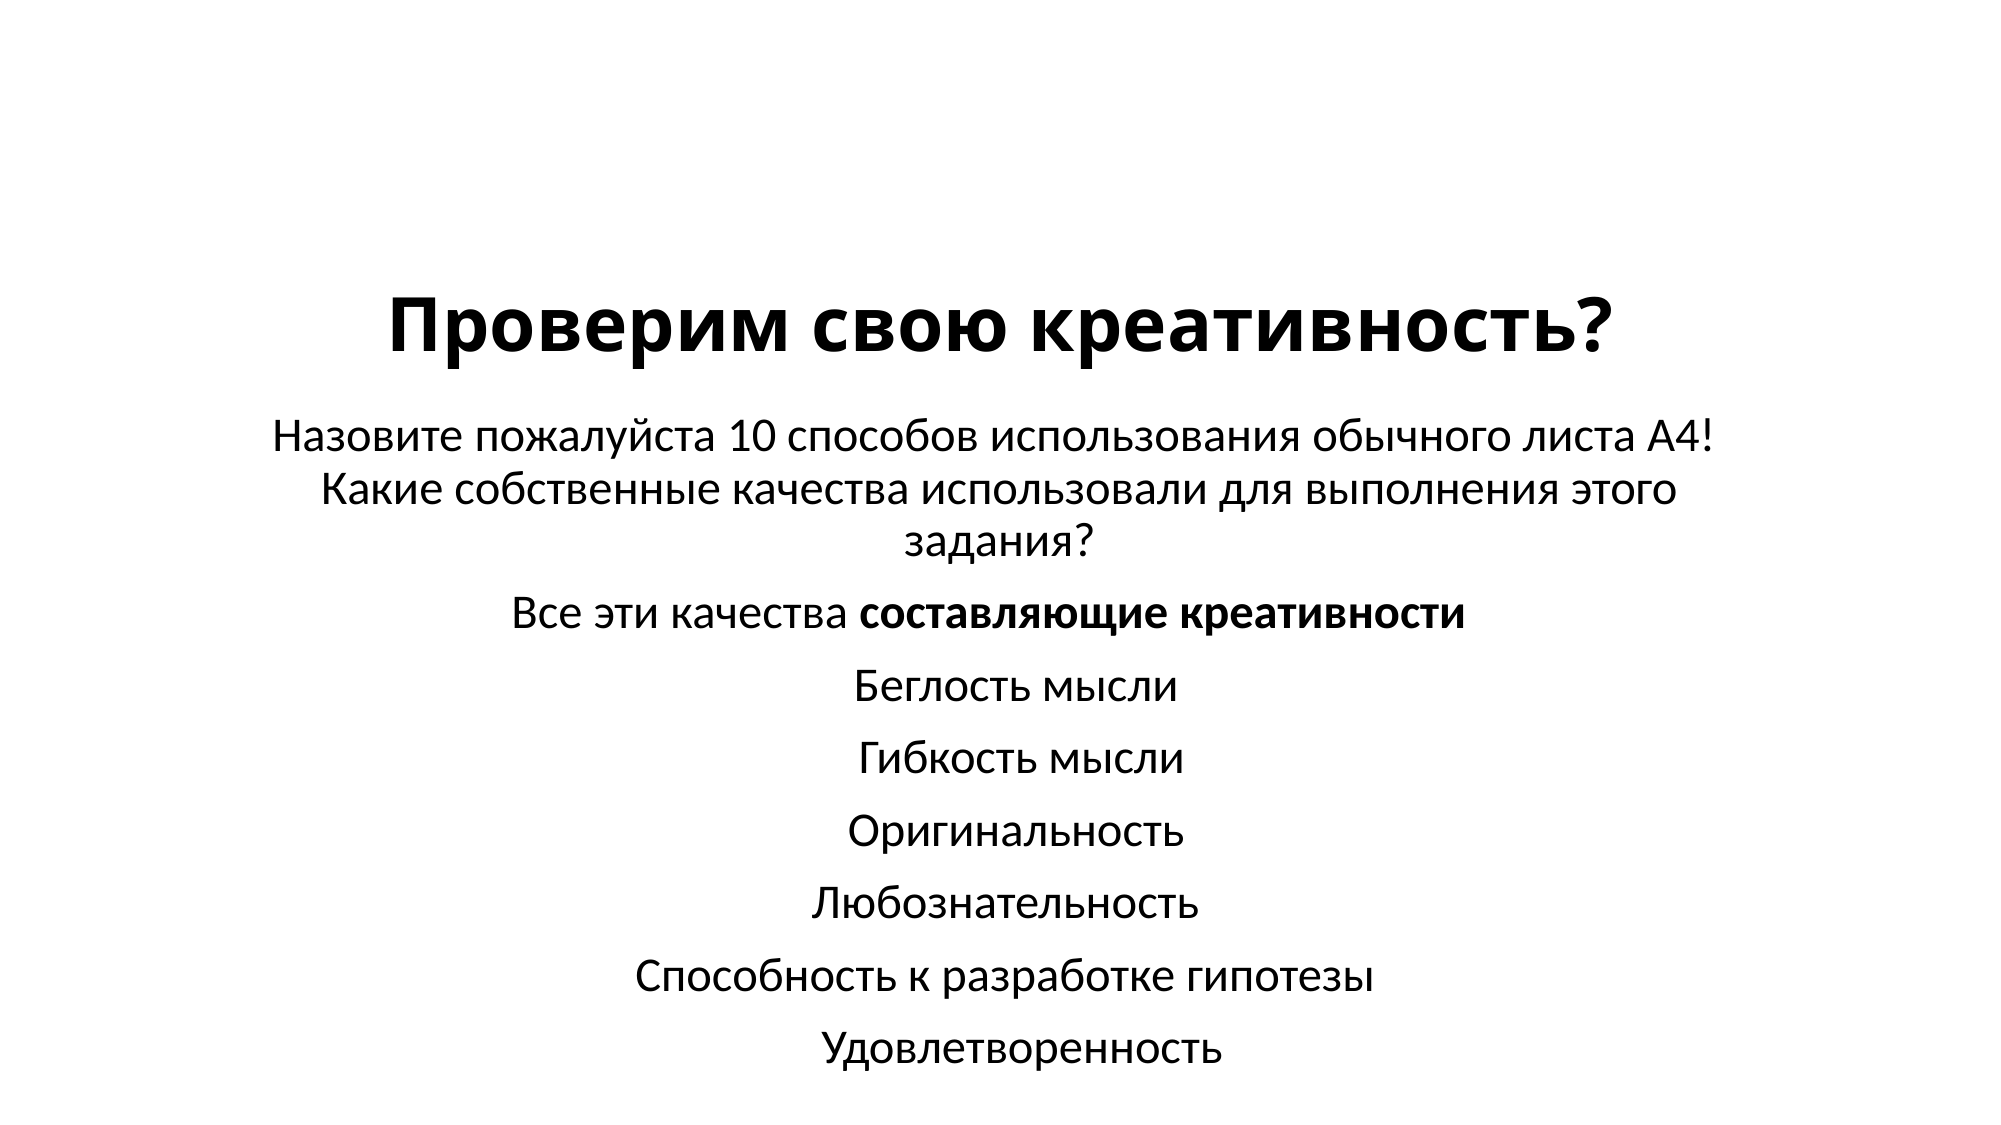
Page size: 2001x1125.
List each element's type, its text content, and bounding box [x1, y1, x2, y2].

title Проверим свою креативность? [249, 184, 1750, 375]
subtitle Назовите пожалуйста 10 способов использования обычного листа А4! Какие собственные качества использовали для выполнения этого задания? Все эти качества составляющие креативности Беглость мысли Гибкость мысли Оригинальность Любознательность Способность к разработке гипотезы Удовлетворенность [249, 402, 1750, 1125]
